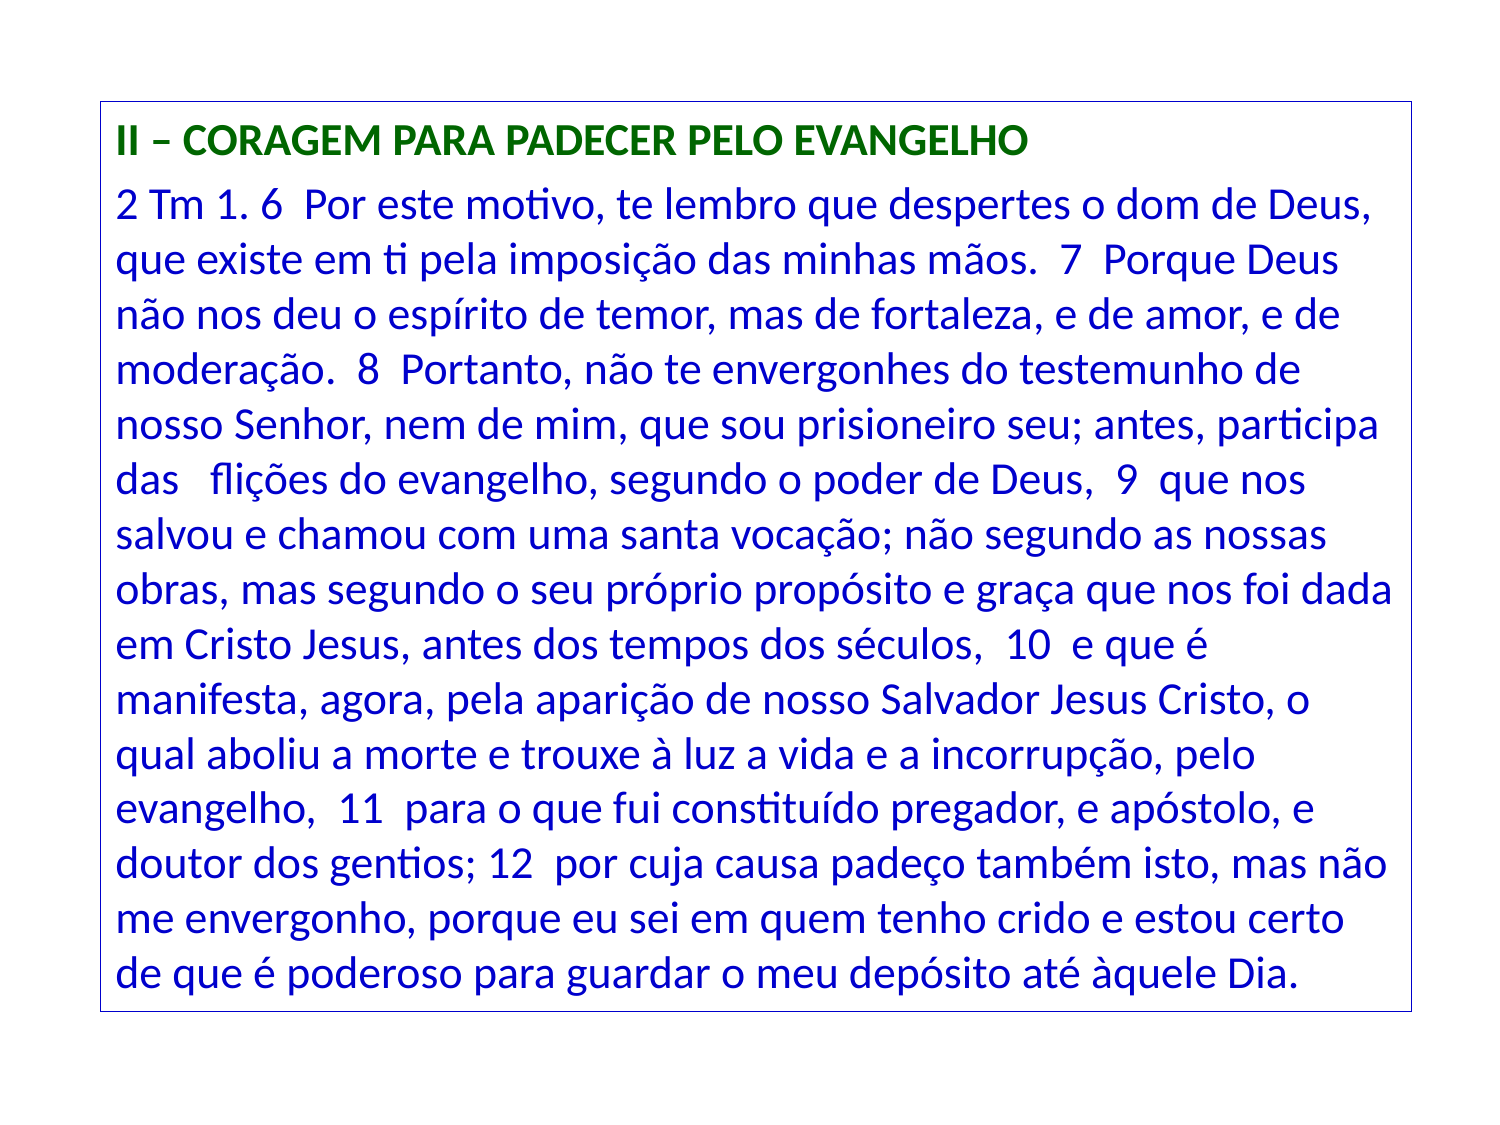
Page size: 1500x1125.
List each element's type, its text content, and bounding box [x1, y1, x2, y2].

list II – CORAGEM PARA PADECER PELO EVANGELHO 2 Tm 1. 6 Por este motivo, te lembro que despertes o dom de Deus, que existe em ti pela imposição das minhas mãos. 7 Porque Deus não nos deu o espírito de temor, mas de fortaleza, e de amor, e de moderação. 8 Portanto, não te envergonhes do testemunho de nosso Senhor, nem de mim, que sou prisioneiro seu; antes, participa das flições do evangelho, segundo o poder de Deus, 9 que nos salvou e chamou com uma santa vocação; não segundo as nossas obras, mas segundo o seu próprio propósito e graça que nos foi dada em Cristo Jesus, antes dos tempos dos séculos, 10 e que é manifesta, agora, pela aparição de nosso Salvador Jesus Cristo, o qual aboliu a morte e trouxe à luz a vida e a incorrupção, pelo evangelho, 11 para o que fui constituído pregador, e apóstolo, e doutor dos gentios; 12 por cuja causa padeço também isto, mas não me envergonho, porque eu sei em quem tenho crido e estou certo de que é poderoso para guardar o meu depósito até àquele Dia. [100, 101, 1412, 1012]
